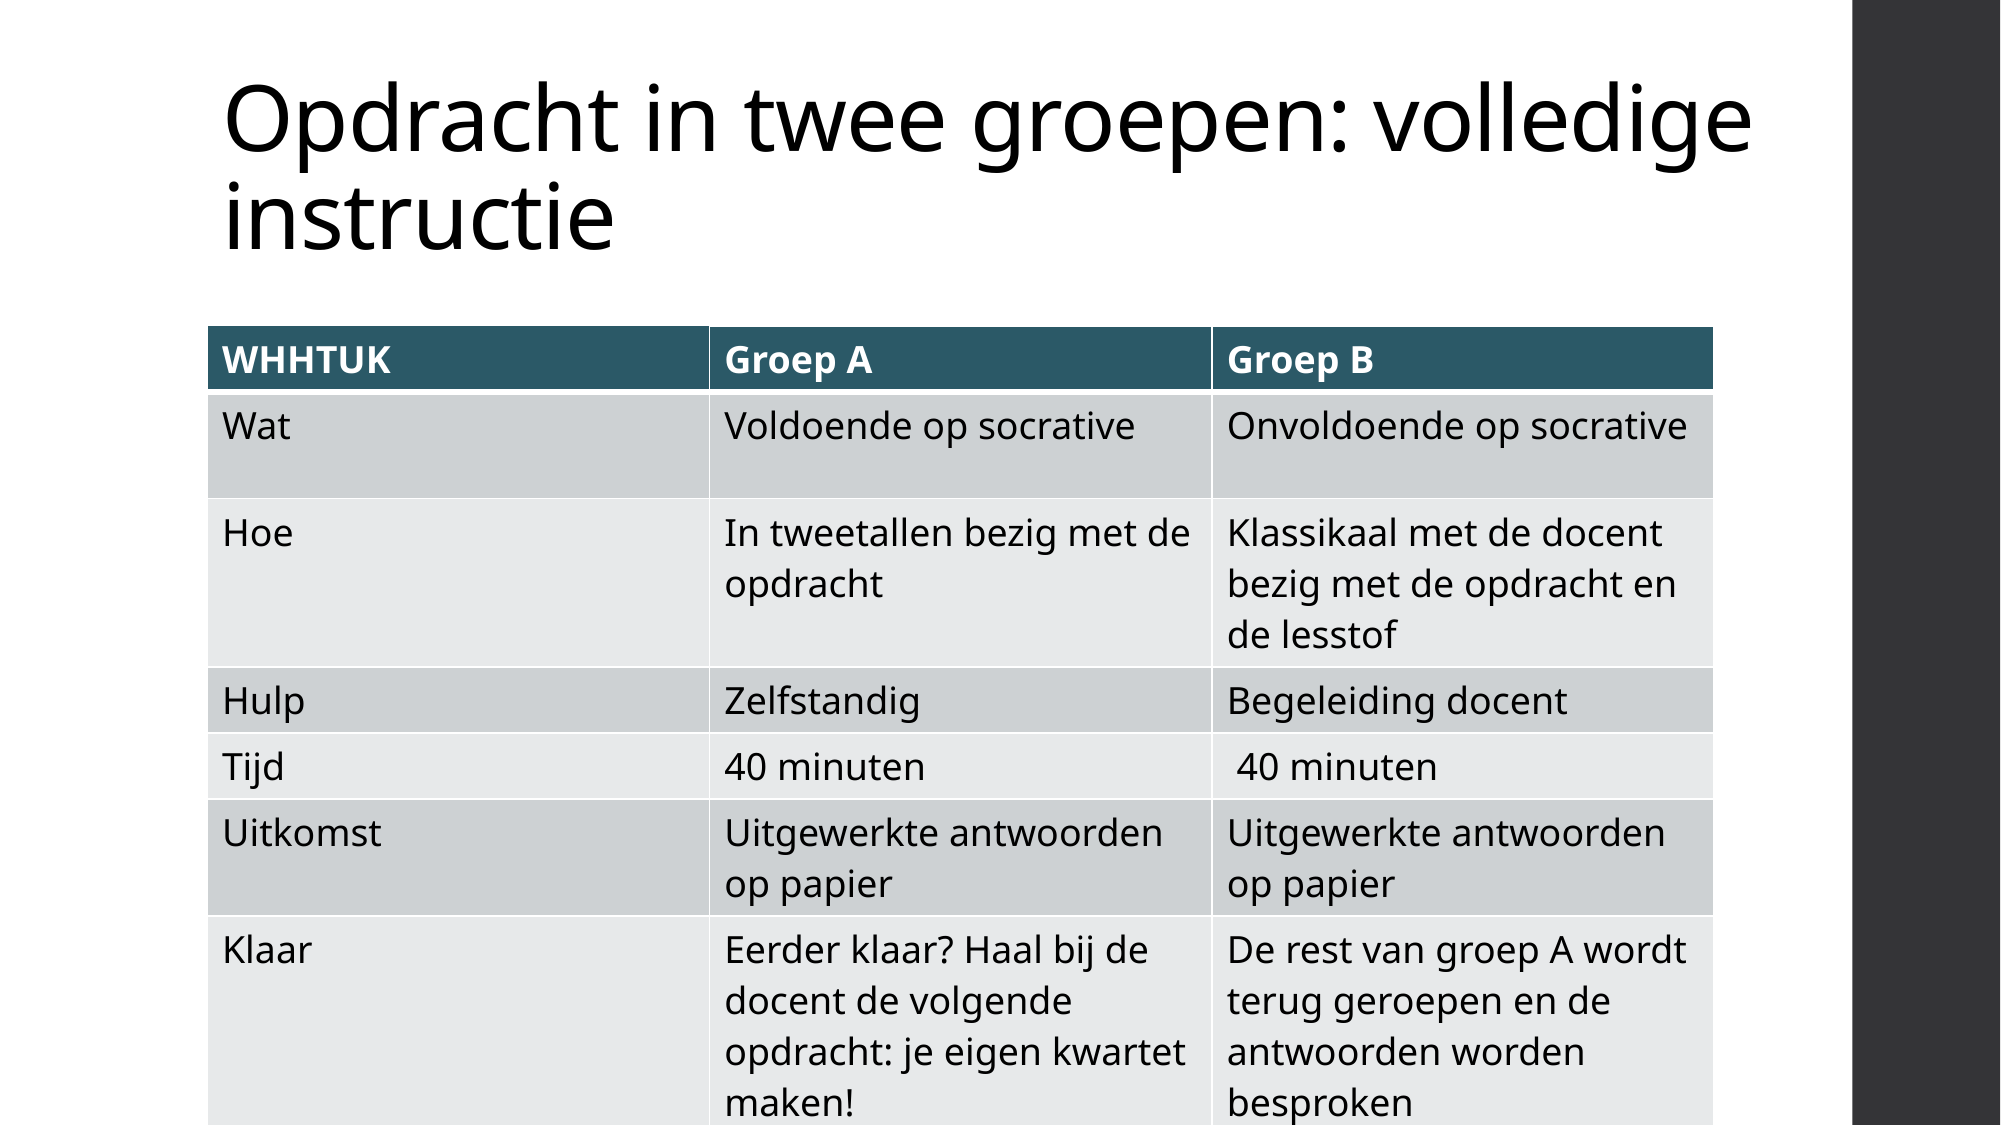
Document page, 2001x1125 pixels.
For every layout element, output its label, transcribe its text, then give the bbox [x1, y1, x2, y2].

table_cell Uitkomst [208, 800, 709, 915]
table_cell Uitgewerkte antwoorden op papier [710, 800, 1211, 915]
table_cell Hoe [208, 499, 709, 666]
table_cell In tweetallen bezig met de opdracht [710, 499, 1211, 666]
table_cell Wat [208, 395, 709, 498]
table_cell Uitgewerkte antwoorden op papier [1213, 800, 1713, 915]
table_cell Onvoldoende op socrative [1213, 395, 1713, 498]
table_cell Begeleiding docent [1213, 668, 1713, 732]
table_cell Klassikaal met de docent bezig met de opdracht en de lesstof [1213, 499, 1713, 666]
table_cell Hulp [208, 668, 709, 732]
title Opdracht in twee groepen: volledige instructie [206, 60, 1797, 278]
table_header Groep B [1213, 327, 1713, 389]
table_cell Tijd [208, 734, 709, 798]
table_cell Zelfstandig [710, 668, 1211, 732]
table_cell 40 minuten [710, 734, 1211, 798]
table_cell Klaar [208, 917, 709, 1125]
table_header Groep A [710, 327, 1211, 389]
table_header WHHTUK [208, 326, 709, 389]
table_cell Voldoende op socrative [710, 395, 1211, 498]
table_cell De rest van groep A wordt terug geroepen en de antwoorden worden besproken [1213, 917, 1713, 1125]
table_cell Eerder klaar? Haal bij de docent de volgende opdracht: je eigen kwartet maken! [710, 917, 1211, 1125]
table_cell 40 minuten [1213, 734, 1713, 798]
